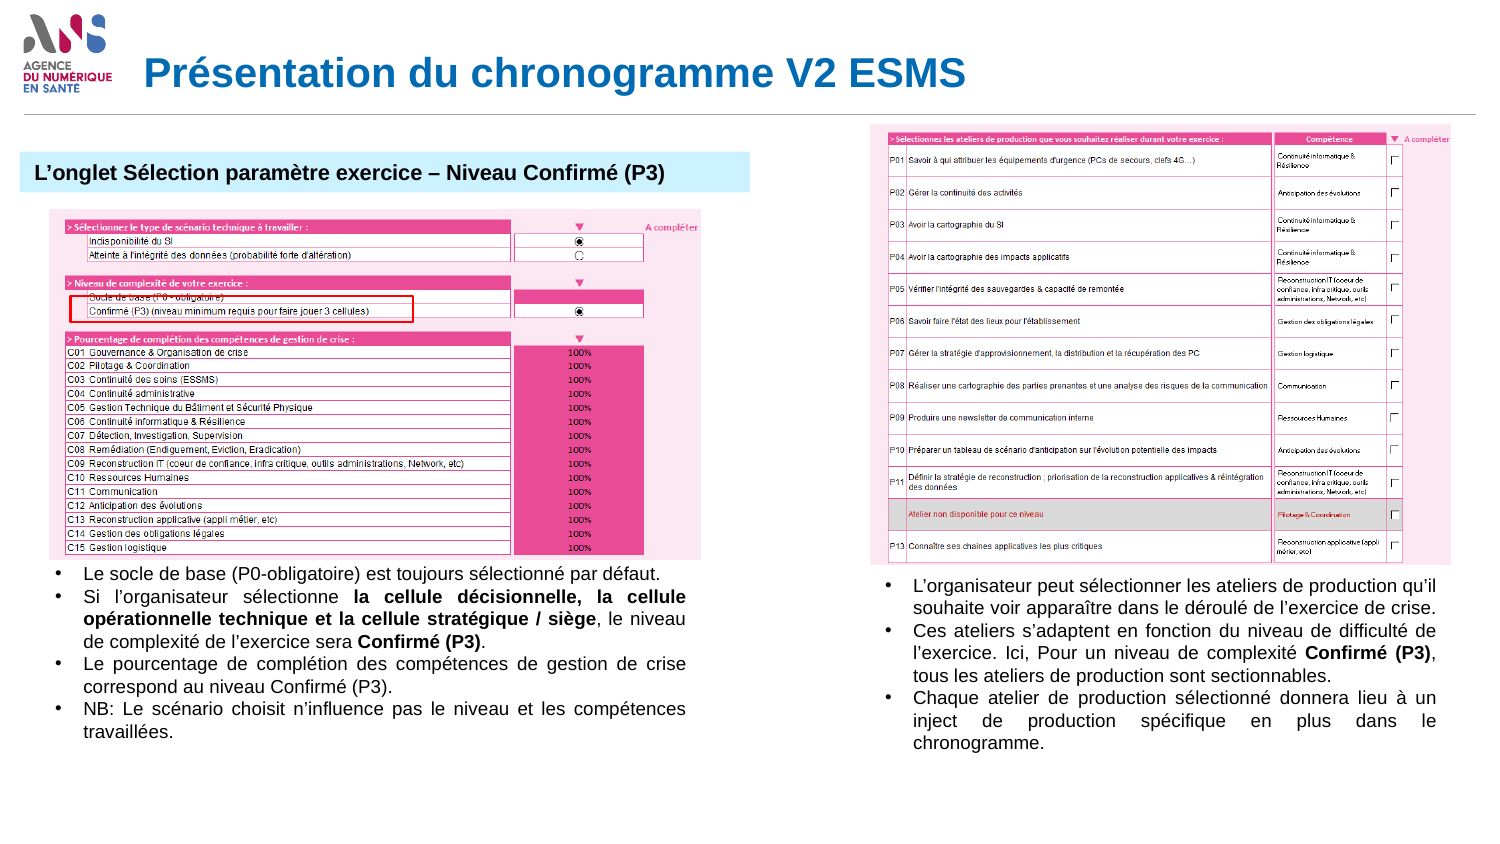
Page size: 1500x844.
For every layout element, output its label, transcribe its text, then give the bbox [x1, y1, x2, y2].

text_box L’organisateur peut sélectionner les ateliers de production qu’il souhaite voir apparaître dans le déroulé de l’exercice de crise. Ces ateliers s’adaptent en fonction du niveau de difficulté de l’exercice. Ici, Pour un niveau de complexité Confirmé (P3), tous les ateliers de production sont sectionnables. Chaque atelier de production sélectionné donnera lieu à un inject de production spécifique en plus dans le chronogramme. [870, 572, 1451, 761]
picture [48, 208, 701, 560]
text_box L’onglet Sélection paramètre exercice – Niveau Confirmé (P3) [19, 151, 750, 193]
picture [23, 14, 112, 93]
text_box Présentation du chronogramme V2 ESMS [143, 20, 1148, 96]
picture [870, 123, 1452, 565]
text_box Le socle de base (P0-obligatoire) est toujours sélectionné par défaut. Si l’organisateur sélectionne la cellule décisionnelle, la cellule opérationnelle technique et la cellule stratégique / siège, le niveau de complexité de l’exercice sera Confirmé (P3). Le pourcentage de complétion des compétences de gestion de crise correspond au niveau Confirmé (P3). NB: Le scénario choisit n’influence pas le niveau et les compétences travaillées. [40, 554, 701, 750]
